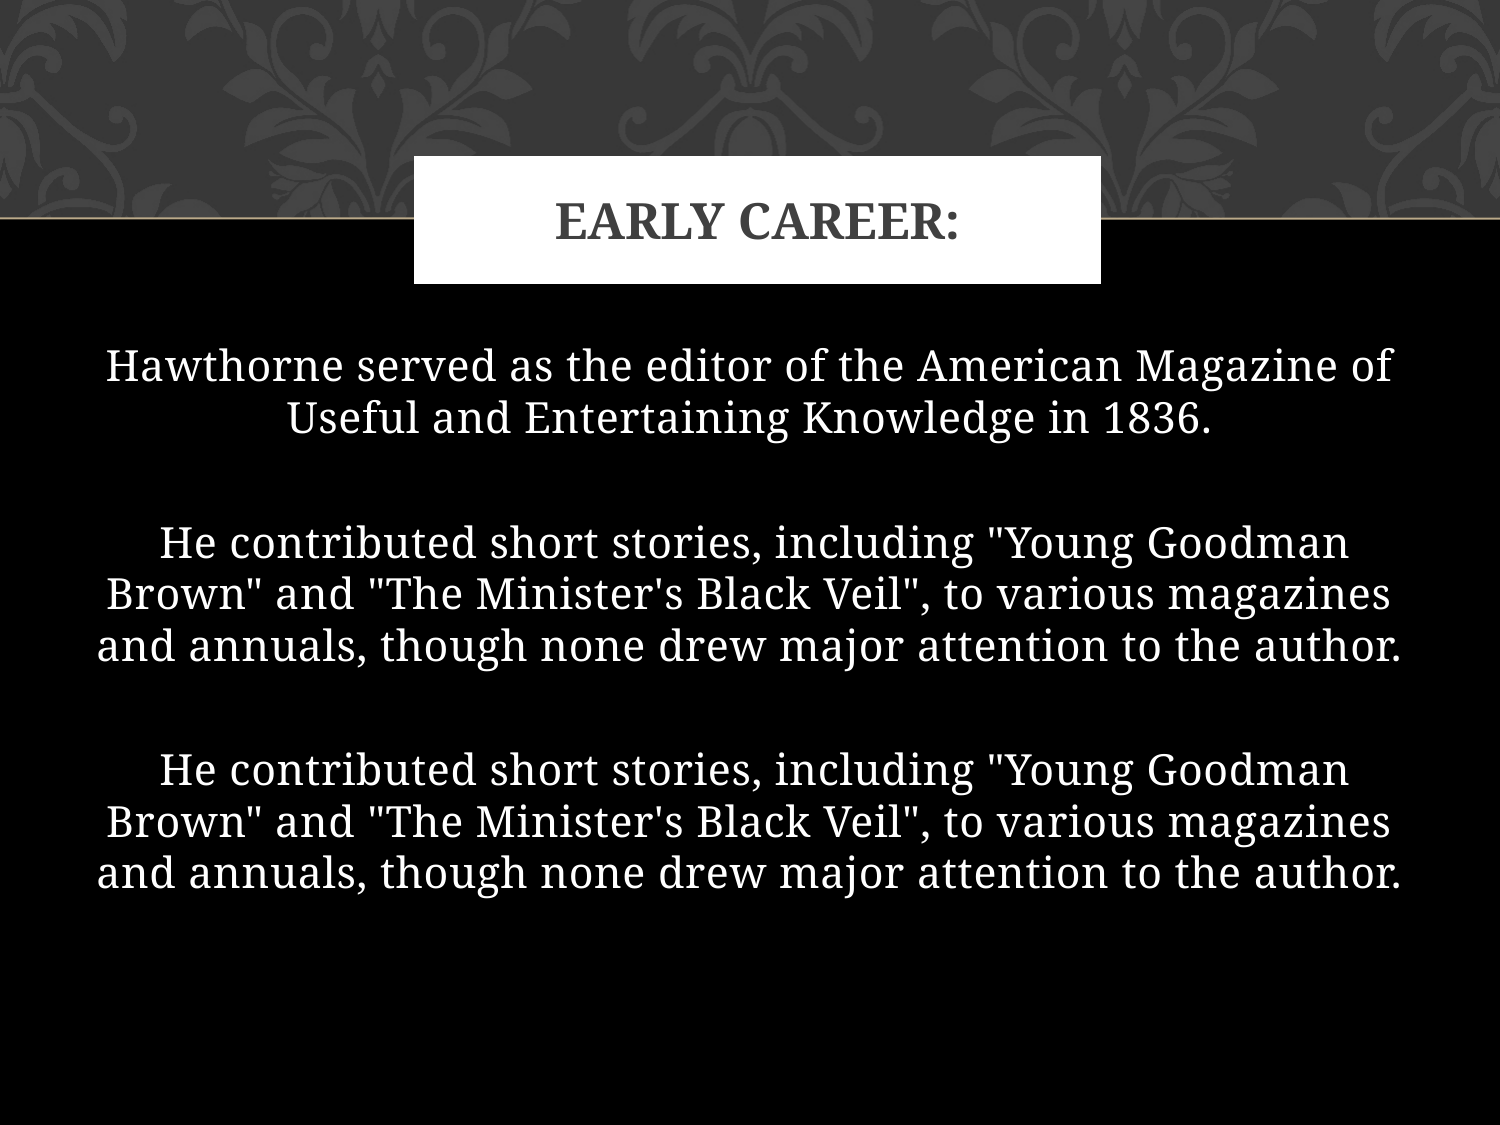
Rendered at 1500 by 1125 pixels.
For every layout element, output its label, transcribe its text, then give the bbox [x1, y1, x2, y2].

title Early Career: [414, 156, 1101, 284]
list Hawthorne served as the editor of the American Magazine of Useful and Entertaining Knowledge in 1836. He contributed short stories, including "Young Goodman Brown" and "The Minister's Black Veil", to various magazines and annuals, though none drew major attention to the author. He contributed short stories, including "Young Goodman Brown" and "The Minister's Black Veil", to various magazines and annuals, though none drew major attention to the author. [75, 331, 1425, 1000]
